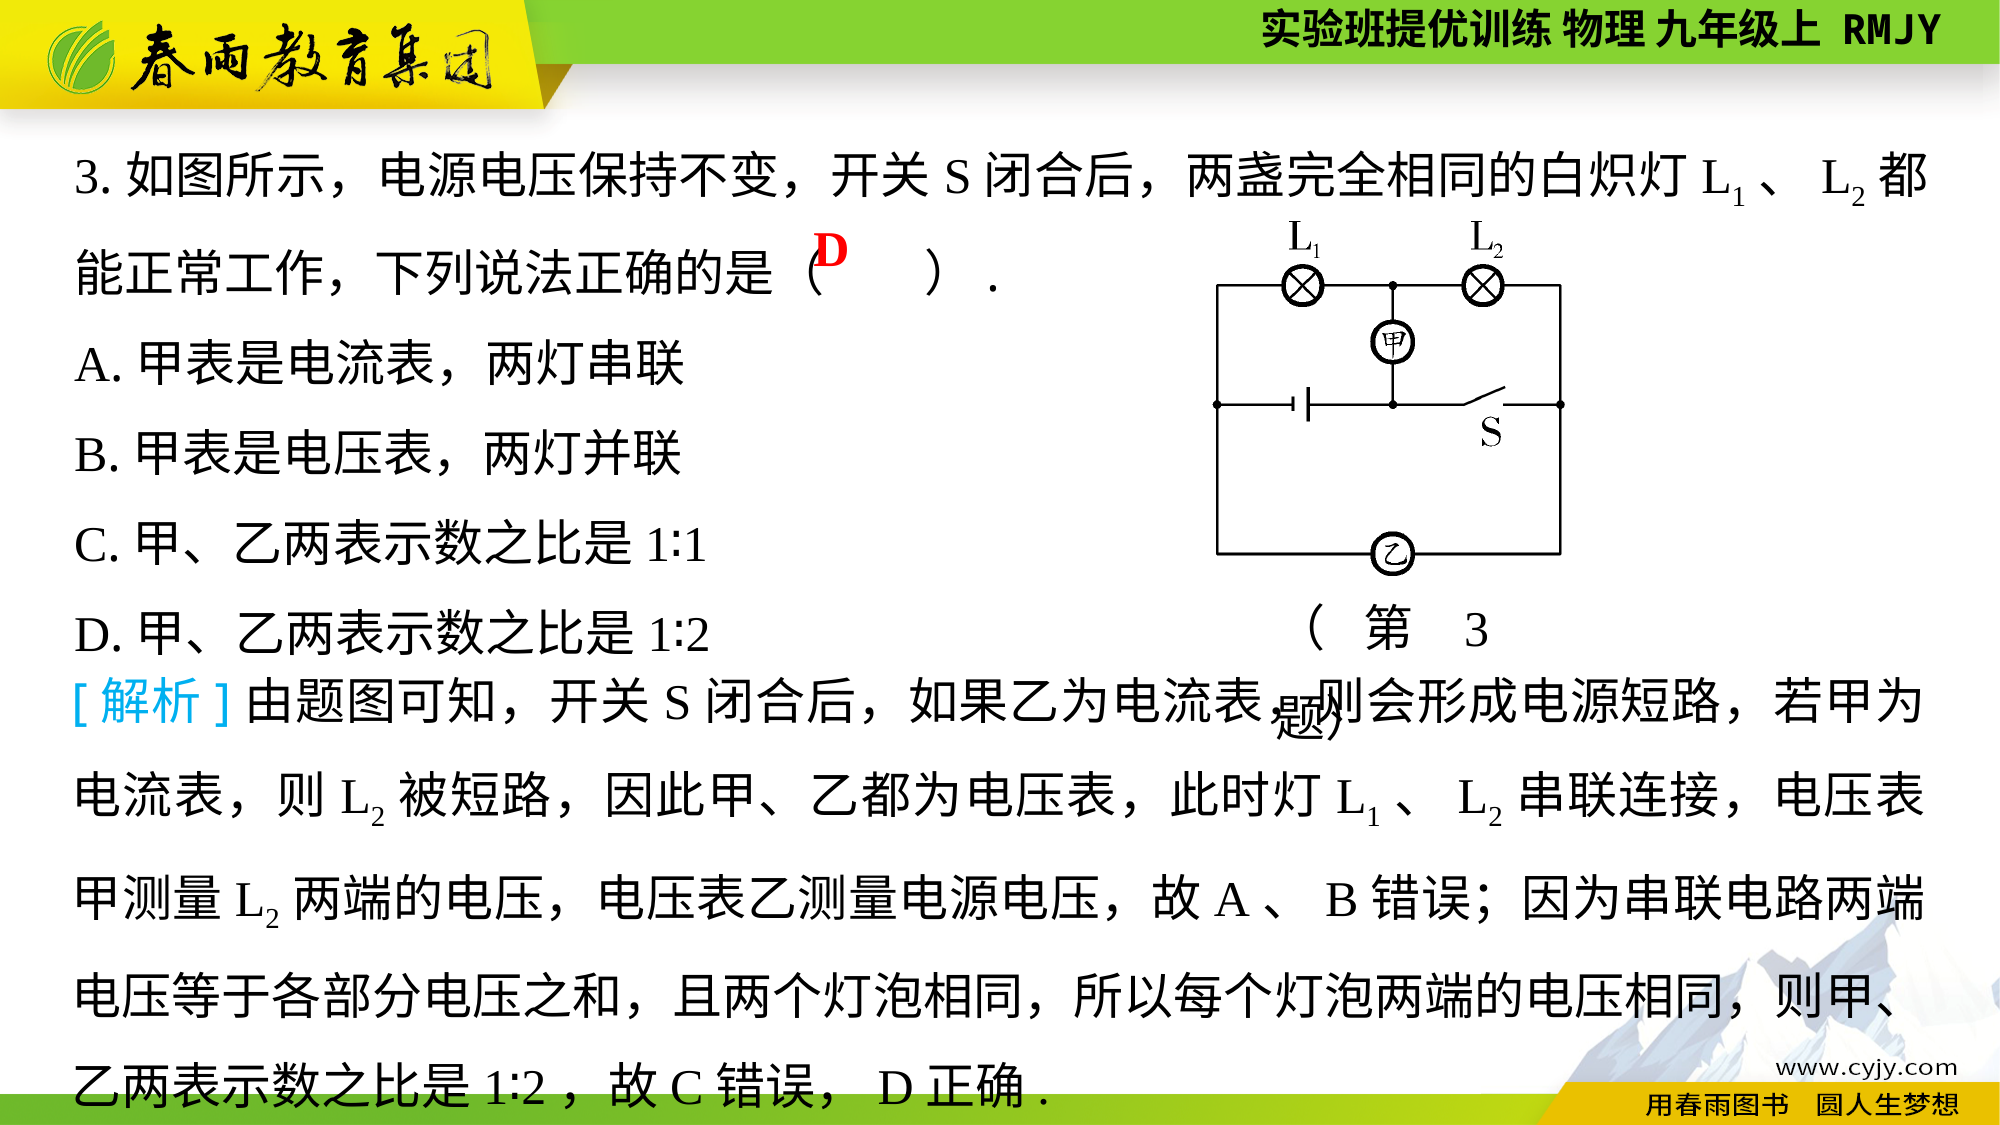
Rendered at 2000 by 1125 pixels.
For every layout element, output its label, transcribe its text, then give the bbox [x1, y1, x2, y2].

list 3.如图所示，电源电压保持不变，开关S闭合后，两盏完全相同的白炽灯L1、L2都能正常工作，下列说法正确的是（ ）. A.甲表是电流表，两灯串联 B.甲表是电压表，两灯并联 C.甲、乙两表示数之比是1∶1 D.甲、乙两表示数之比是1∶2 [59, 101, 1944, 663]
text_box D [798, 208, 865, 284]
picture [0, 0, 2000, 1125]
text_box [解析]由题图可知，开关S闭合后，如果乙为电流表，则会形成电源短路，若甲为电流表，则L2被短路，因此甲、乙都为电压表，此时灯L1、L2串联连接，电压表甲测量L2两端的电压，电压表乙测量电源电压，故A、B错误；因为串联电路两端电压等于各部分电压之和，且两个灯泡相同，所以每个灯泡两端的电压相同，则甲、乙两表示数之比是1∶2，故C错误，D正确. [56, 632, 1941, 1122]
text_box （第3题） [1261, 584, 1516, 632]
